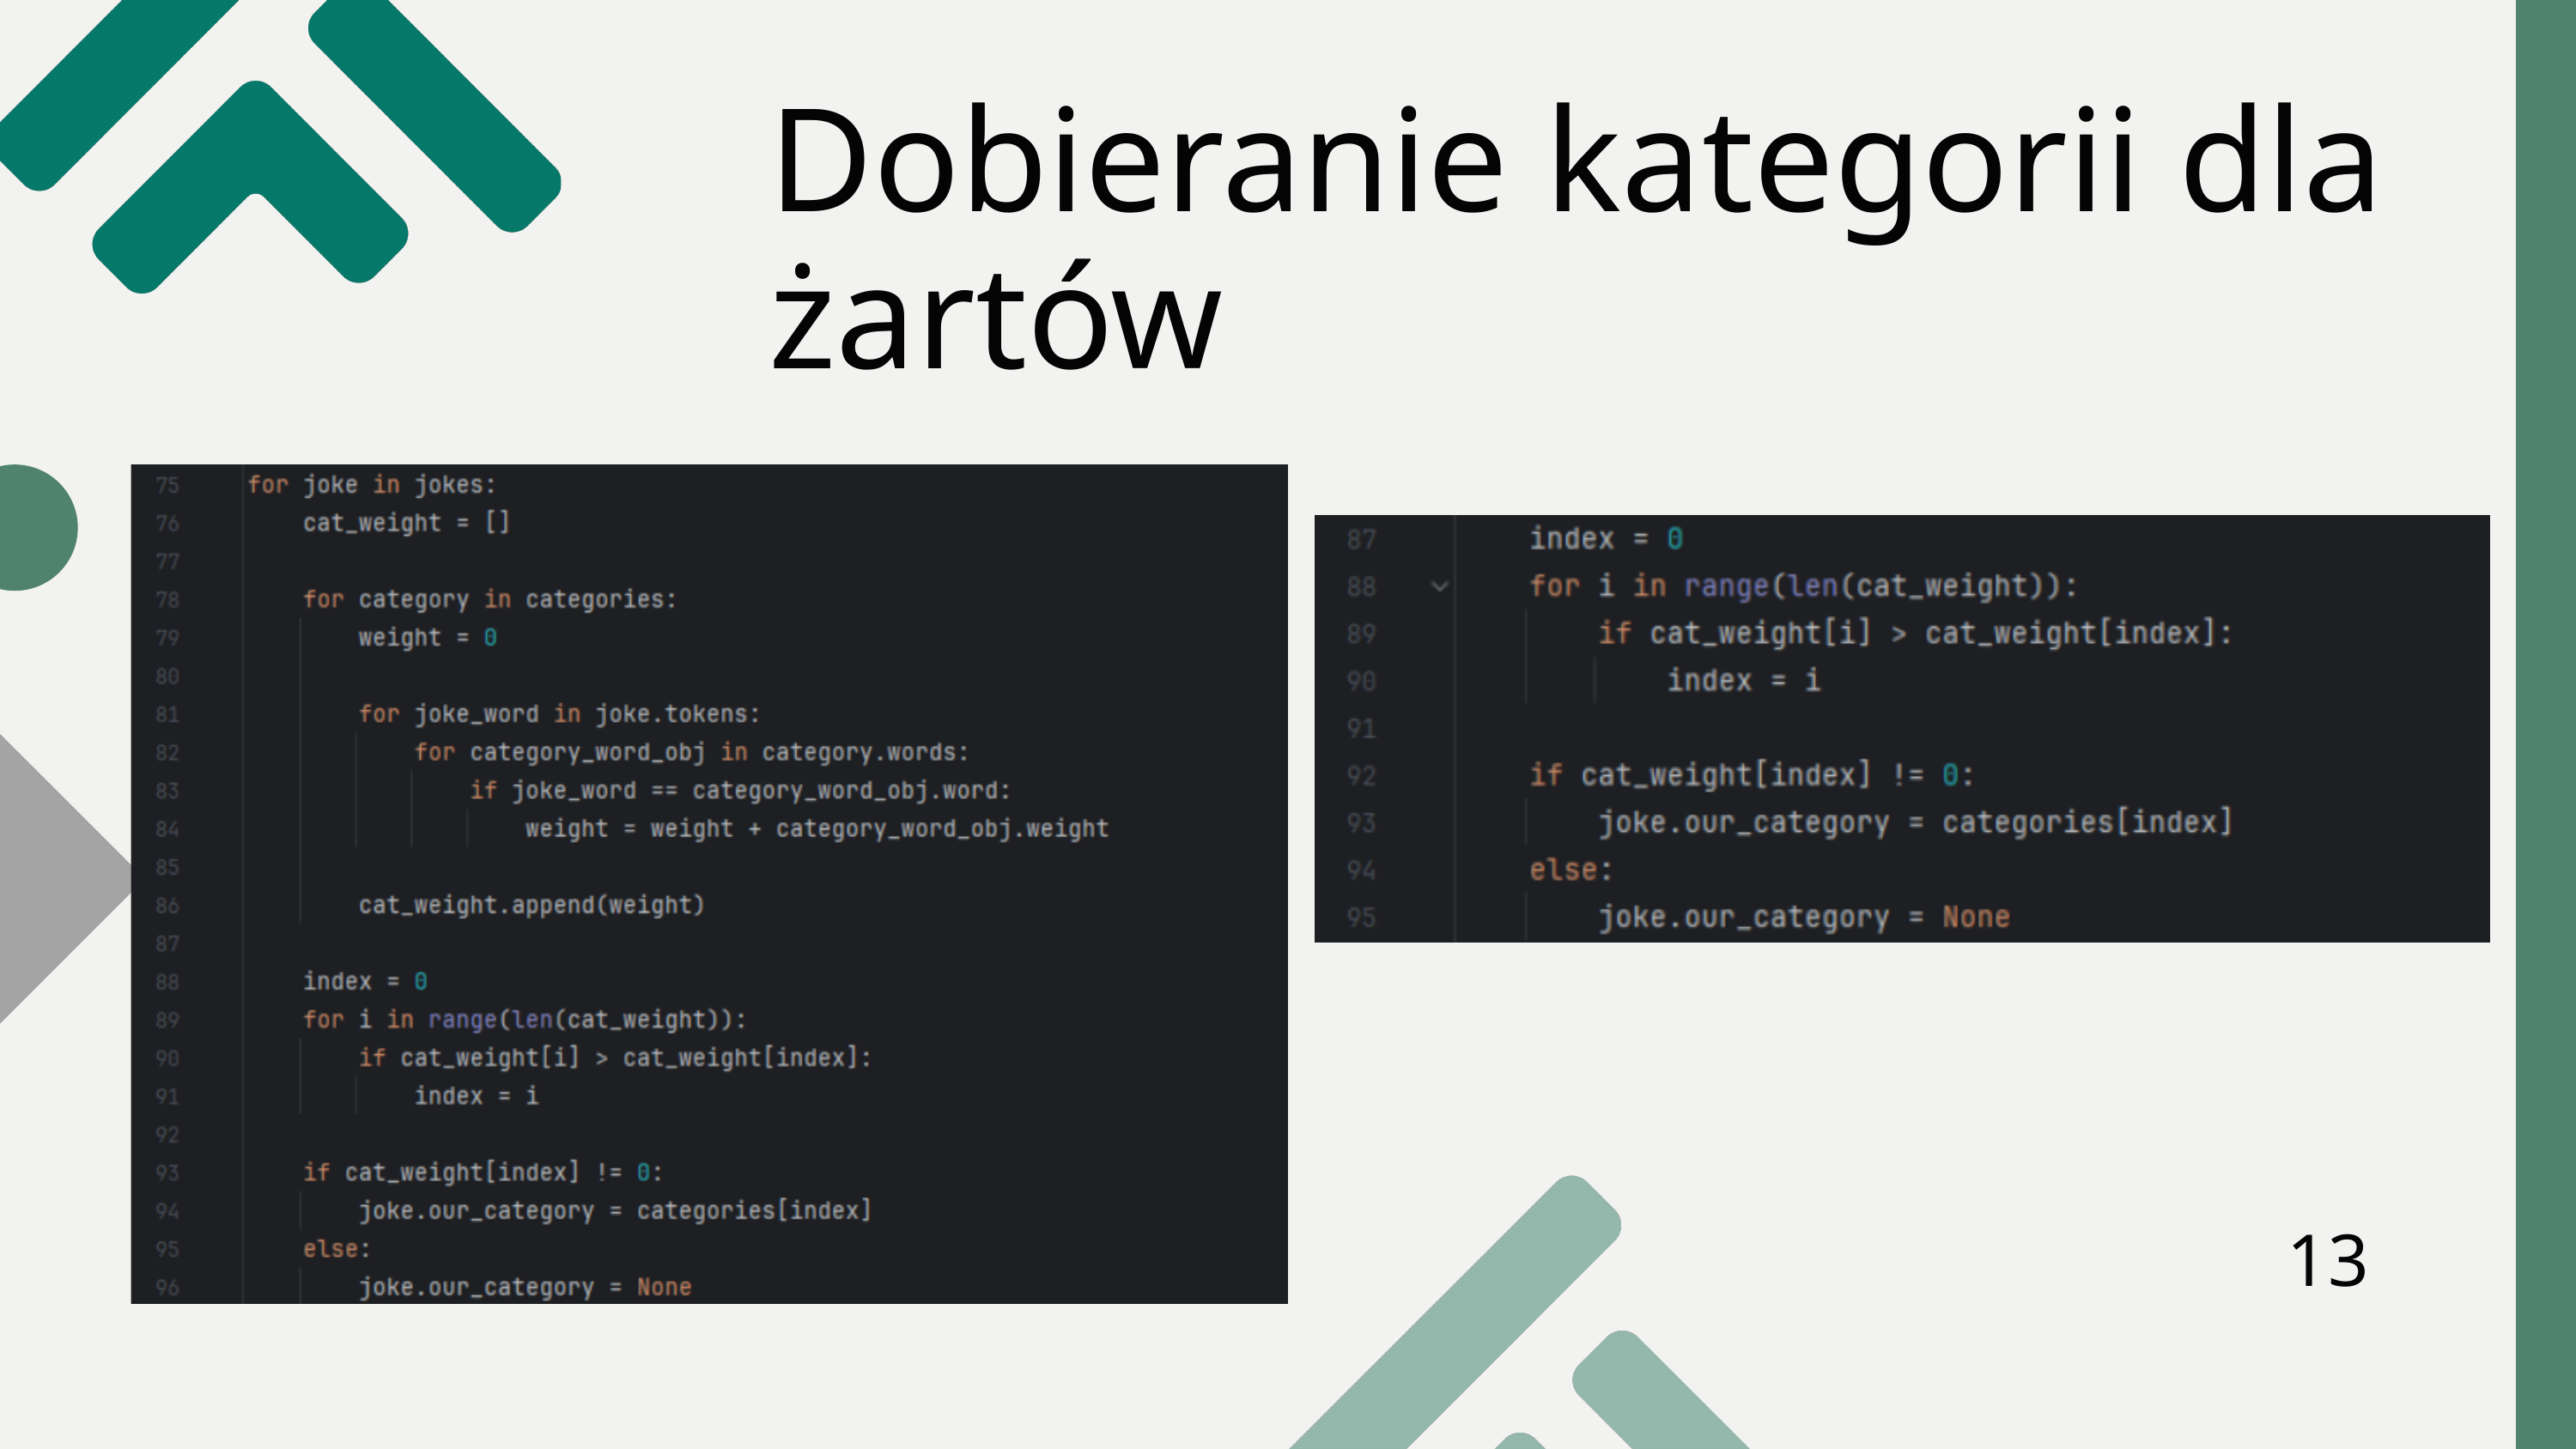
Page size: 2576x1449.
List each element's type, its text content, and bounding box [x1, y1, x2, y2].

text_box [1254, 1173, 1826, 1449]
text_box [0, 464, 78, 591]
text_box [1315, 515, 2490, 943]
text_box [0, 0, 562, 294]
text_box [131, 464, 1289, 1304]
text_box Dobieranie kategorii dla żartów [769, 82, 2432, 397]
text_box 13 [2275, 1200, 2380, 1300]
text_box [2515, 0, 2576, 1449]
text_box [0, 661, 145, 1097]
